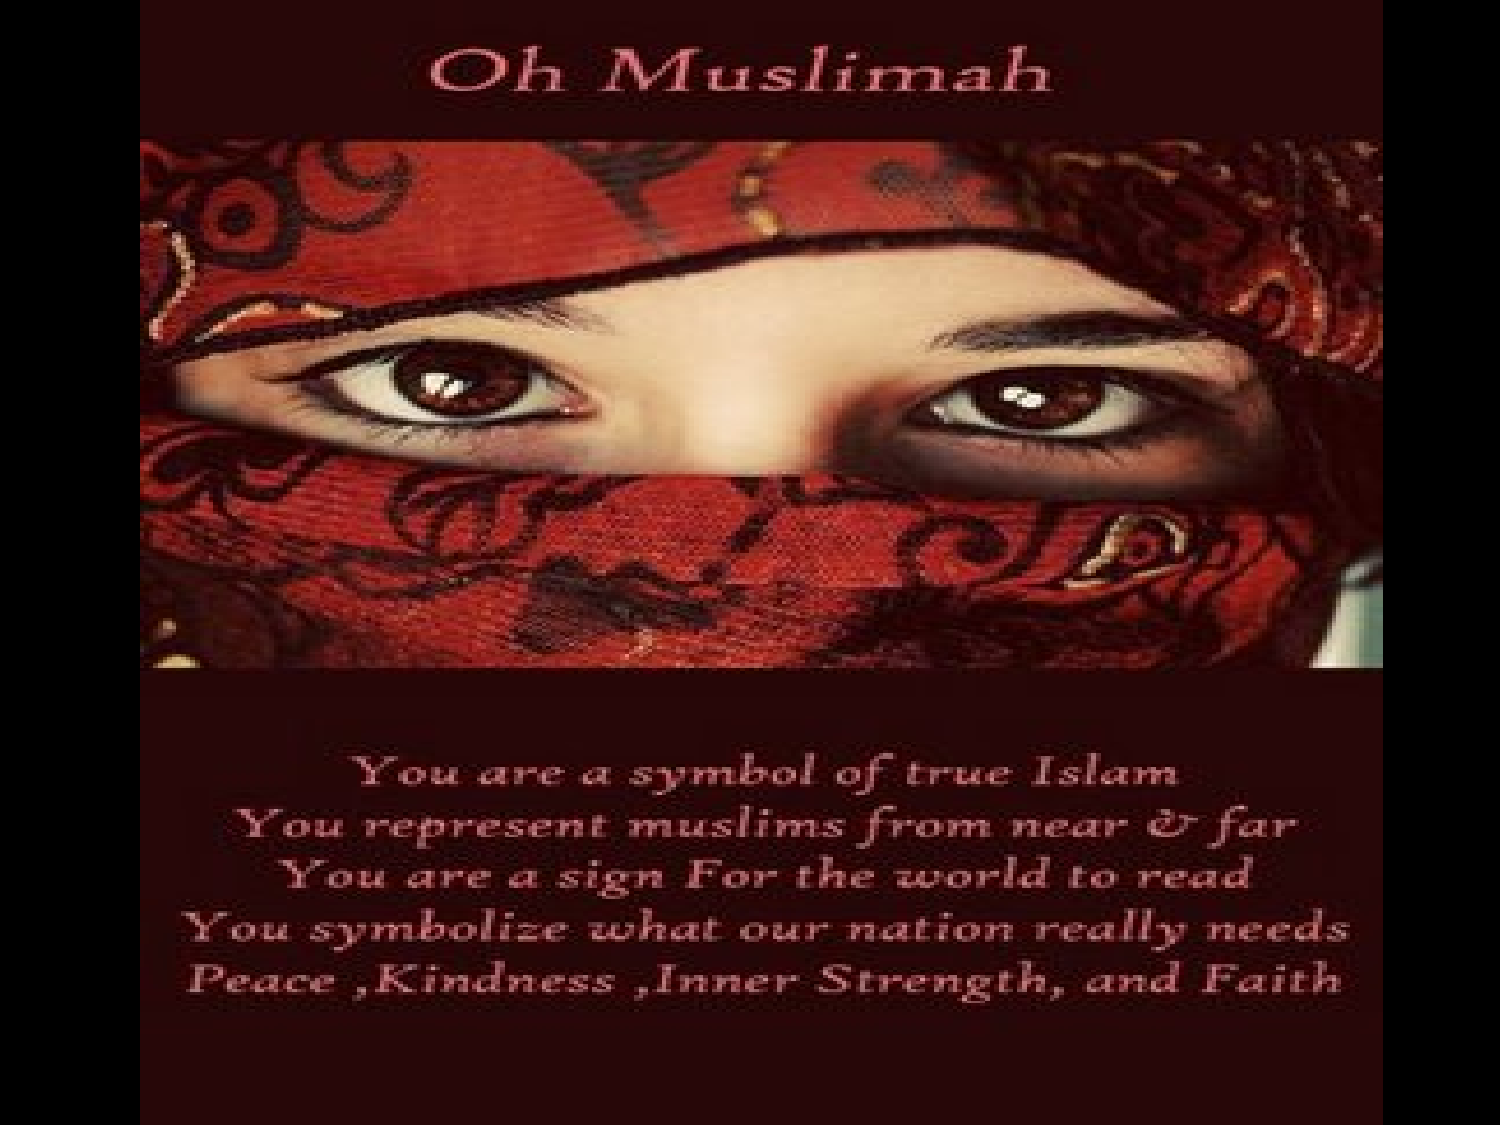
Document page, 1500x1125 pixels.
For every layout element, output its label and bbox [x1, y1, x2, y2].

list [140, 0, 1384, 1125]
